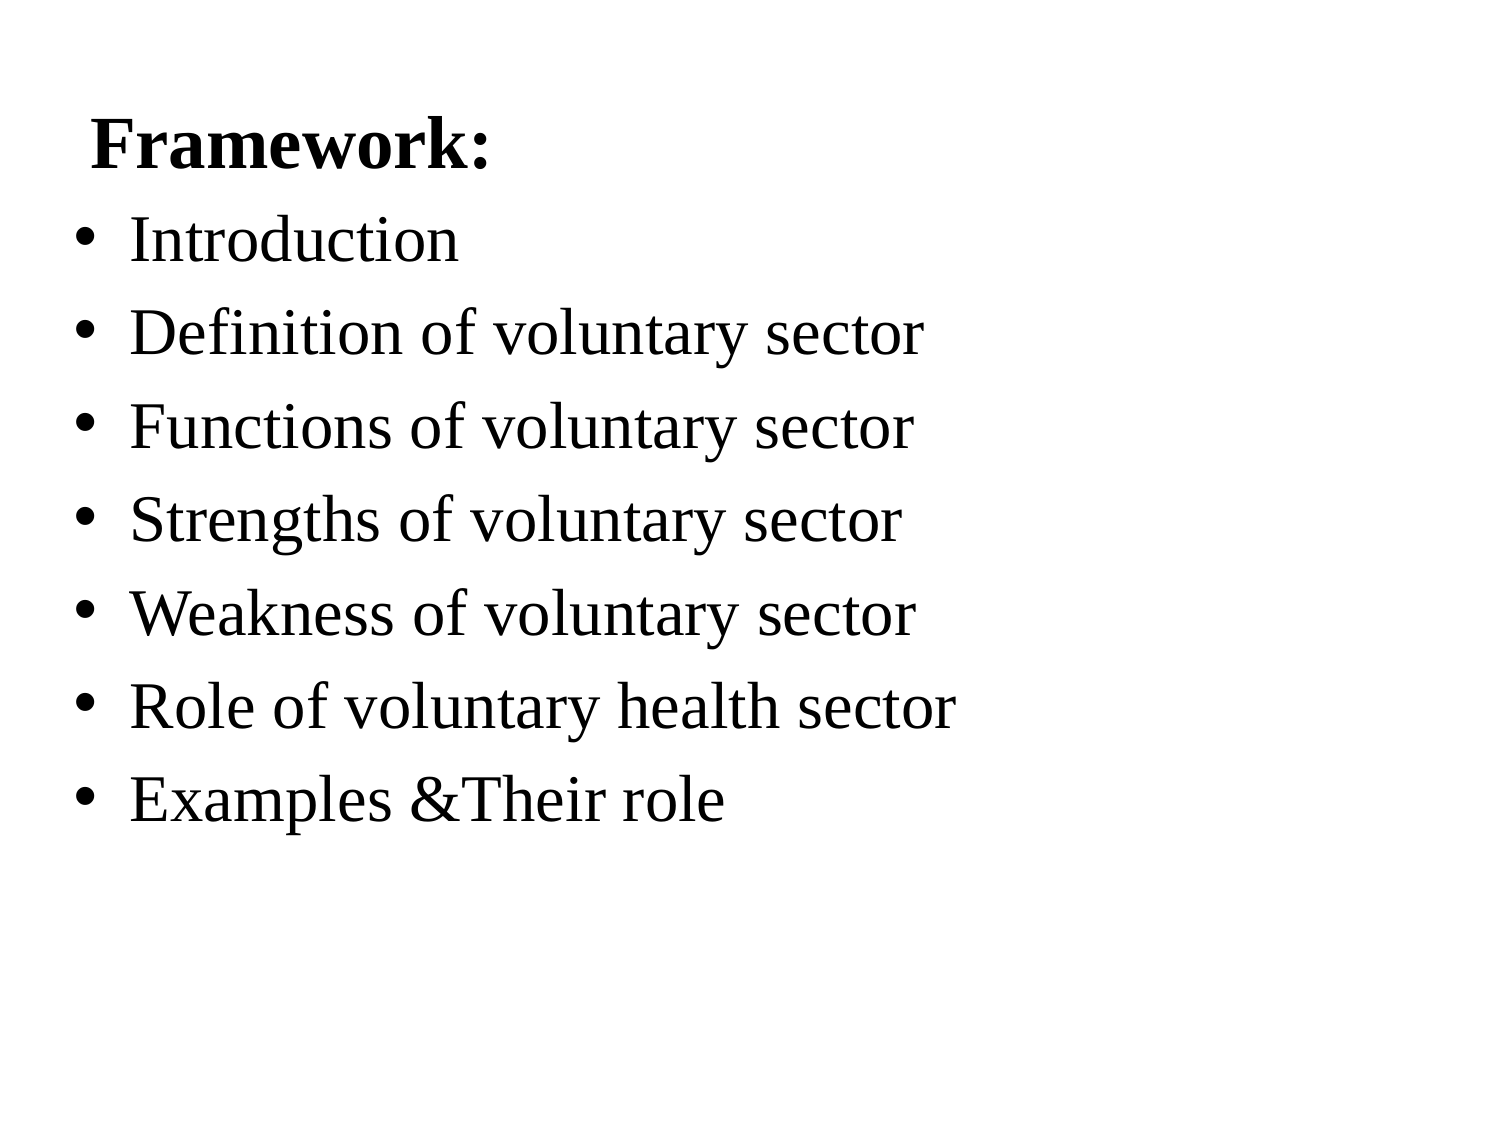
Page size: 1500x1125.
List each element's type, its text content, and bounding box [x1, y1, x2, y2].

title Framework: [75, 45, 1425, 187]
list Introduction Definition of voluntary sector Functions of voluntary sector Strengths of voluntary sector Weakness of voluntary sector Role of voluntary health sector Examples &Their role [58, 187, 1425, 1102]
